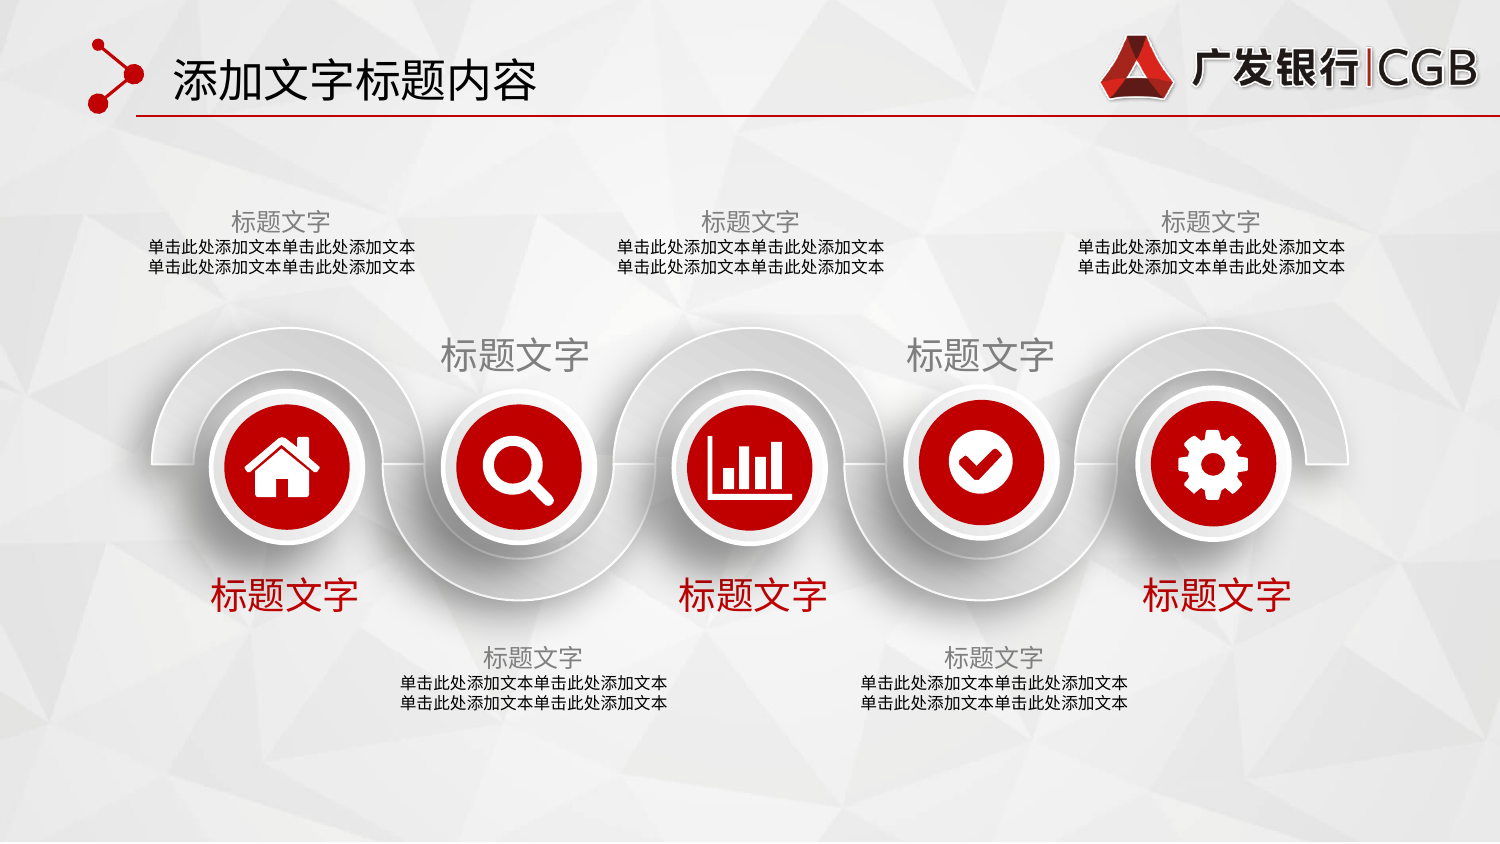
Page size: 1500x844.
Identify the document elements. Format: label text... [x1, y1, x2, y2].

text_box 标题文字 单击此处添加文本单击此处添加文本 单击此处添加文本单击此处添加文本 [344, 635, 724, 721]
text_box [149, 325, 419, 467]
picture [0, 0, 1500, 842]
text_box [380, 461, 390, 495]
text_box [442, 390, 596, 544]
text_box 标题文字 [1142, 571, 1293, 617]
text_box 标题文字 [440, 331, 591, 377]
text_box [612, 325, 880, 451]
text_box 标题文字 单击此处添加文本单击此处添加文本 单击此处添加文本单击此处添加文本 [92, 199, 472, 284]
text_box [498, 461, 629, 603]
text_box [673, 391, 826, 545]
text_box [1137, 387, 1290, 540]
text_box 标题文字 [678, 571, 829, 617]
text_box 标题文字 单击此处添加文本单击此处添加文本 单击此处添加文本单击此处添加文本 [561, 199, 941, 284]
text_box 添加文字标题内容 [128, 46, 583, 113]
text_box [842, 461, 851, 501]
text_box 标题文字 [906, 331, 1057, 377]
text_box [210, 390, 364, 544]
text_box [1073, 325, 1351, 467]
text_box 标题文字 单击此处添加文本单击此处添加文本 单击此处添加文本单击此处添加文本 [804, 635, 1184, 721]
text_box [905, 386, 1058, 539]
text_box 标题文字 单击此处添加文本单击此处添加文本 单击此处添加文本单击此处添加文本 [1022, 199, 1402, 284]
text_box [942, 461, 1093, 603]
text_box 标题文字 [210, 571, 361, 617]
